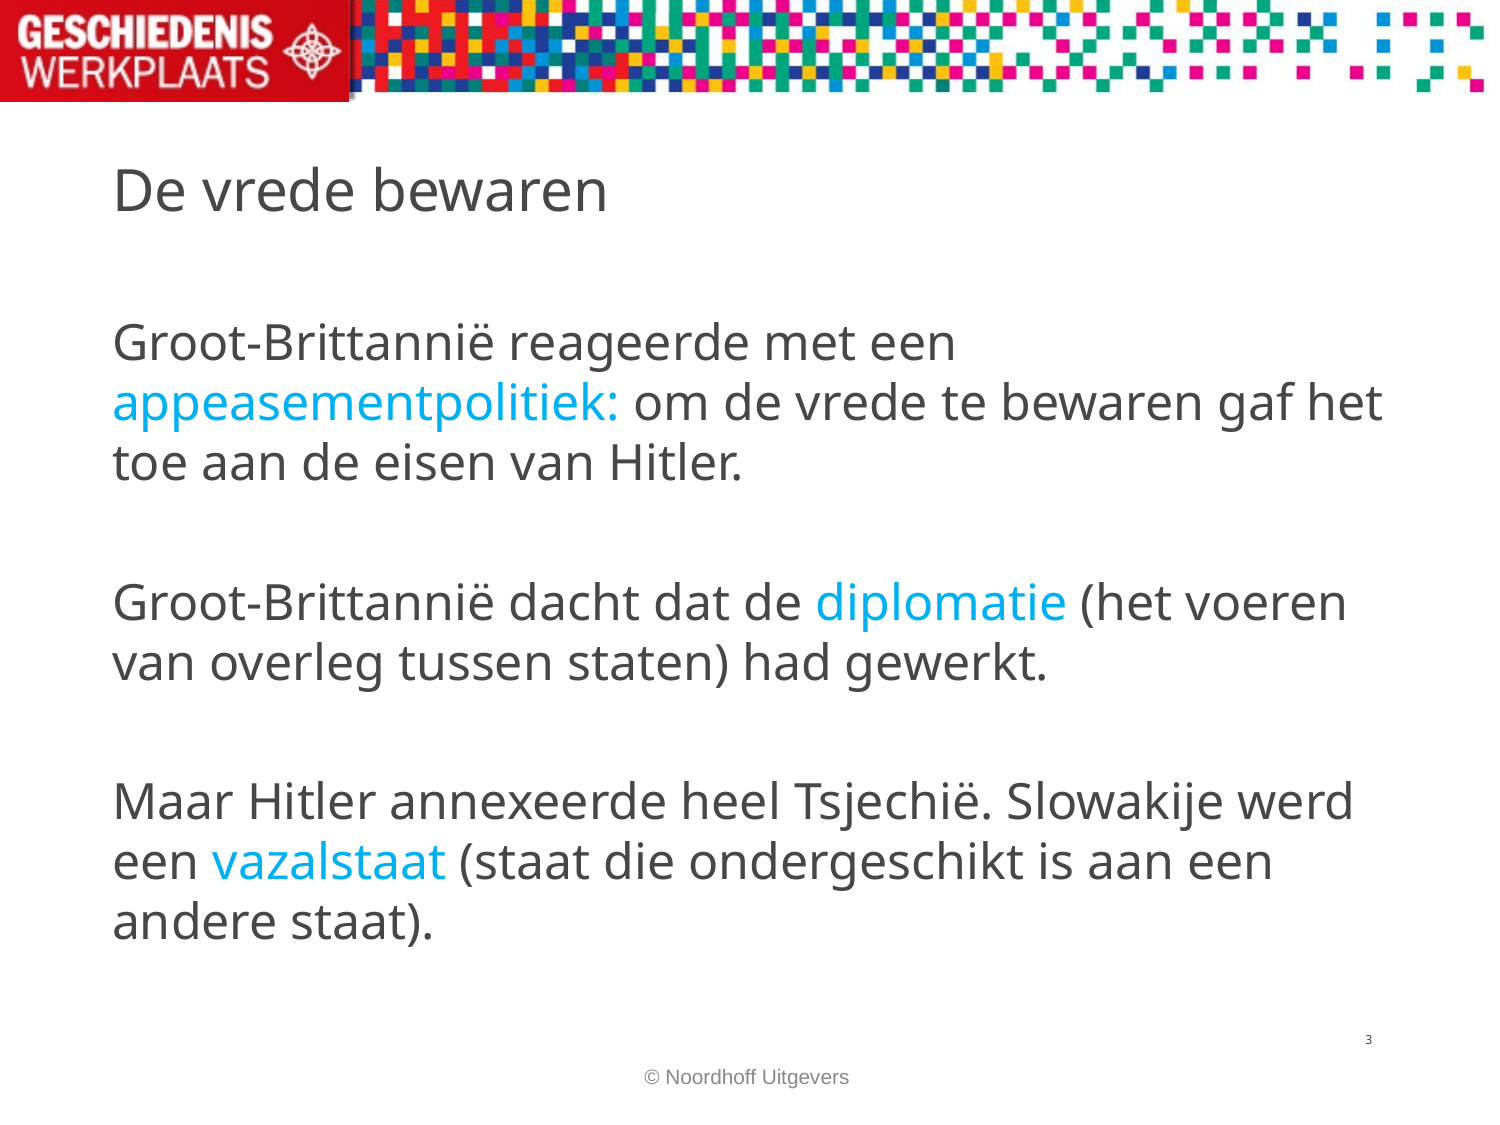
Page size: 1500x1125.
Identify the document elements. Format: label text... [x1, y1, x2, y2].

title De vrede bewaren [112, 145, 1401, 256]
text_box © Noordhoff Uitgevers [512, 1045, 988, 1106]
list Groot-Brittannië reageerde met een appeasementpolitiek: om de vrede te bewaren gaf het toe aan de eisen van Hitler. Groot-Brittannië dacht dat de diplomatie (het voeren van overleg tussen staten) had gewerkt. Maar Hitler annexeerde heel Tsjechië. Slowakije werd een vazalstaat (staat die ondergeschikt is aan een andere staat). [112, 302, 1409, 988]
picture [0, 0, 1500, 1125]
slide_number 3 [1325, 1025, 1388, 1063]
